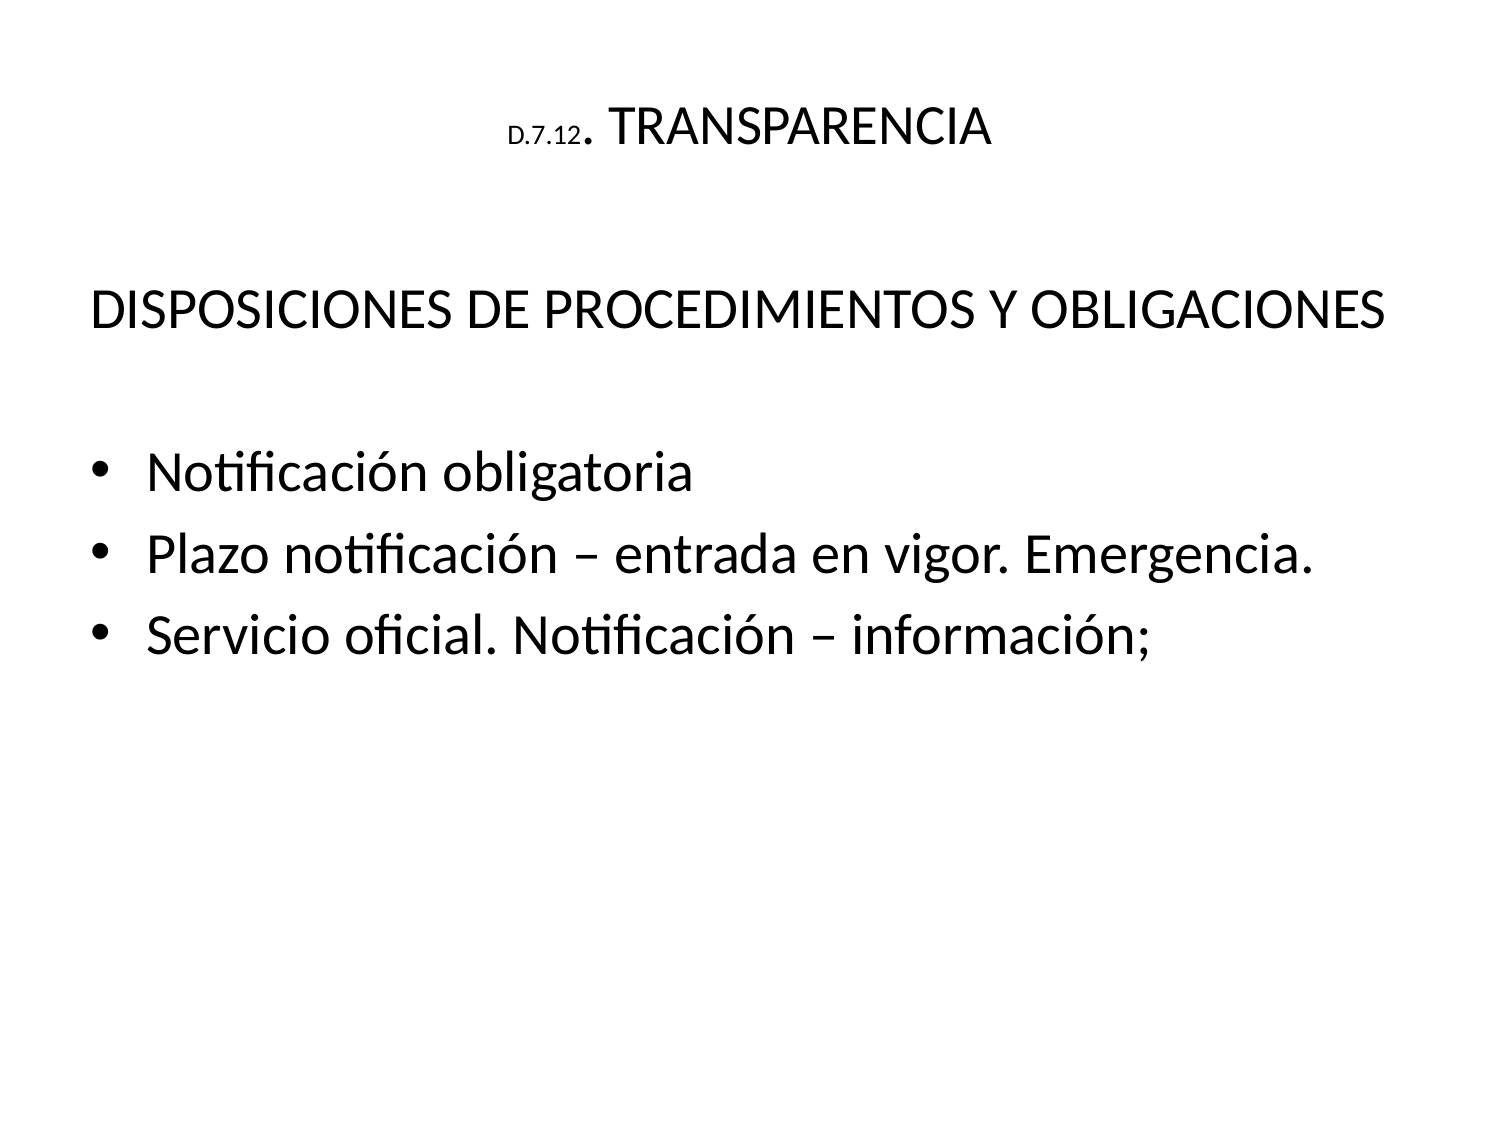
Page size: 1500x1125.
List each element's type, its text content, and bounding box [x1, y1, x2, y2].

list DISPOSICIONES DE PROCEDIMIENTOS Y OBLIGACIONES Notificación obligatoria Plazo notificación – entrada en vigor. Emergencia. Servicio oficial. Notificación – información; [75, 262, 1425, 1005]
title D.7.12. TRANSPARENCIA [75, 45, 1425, 233]
